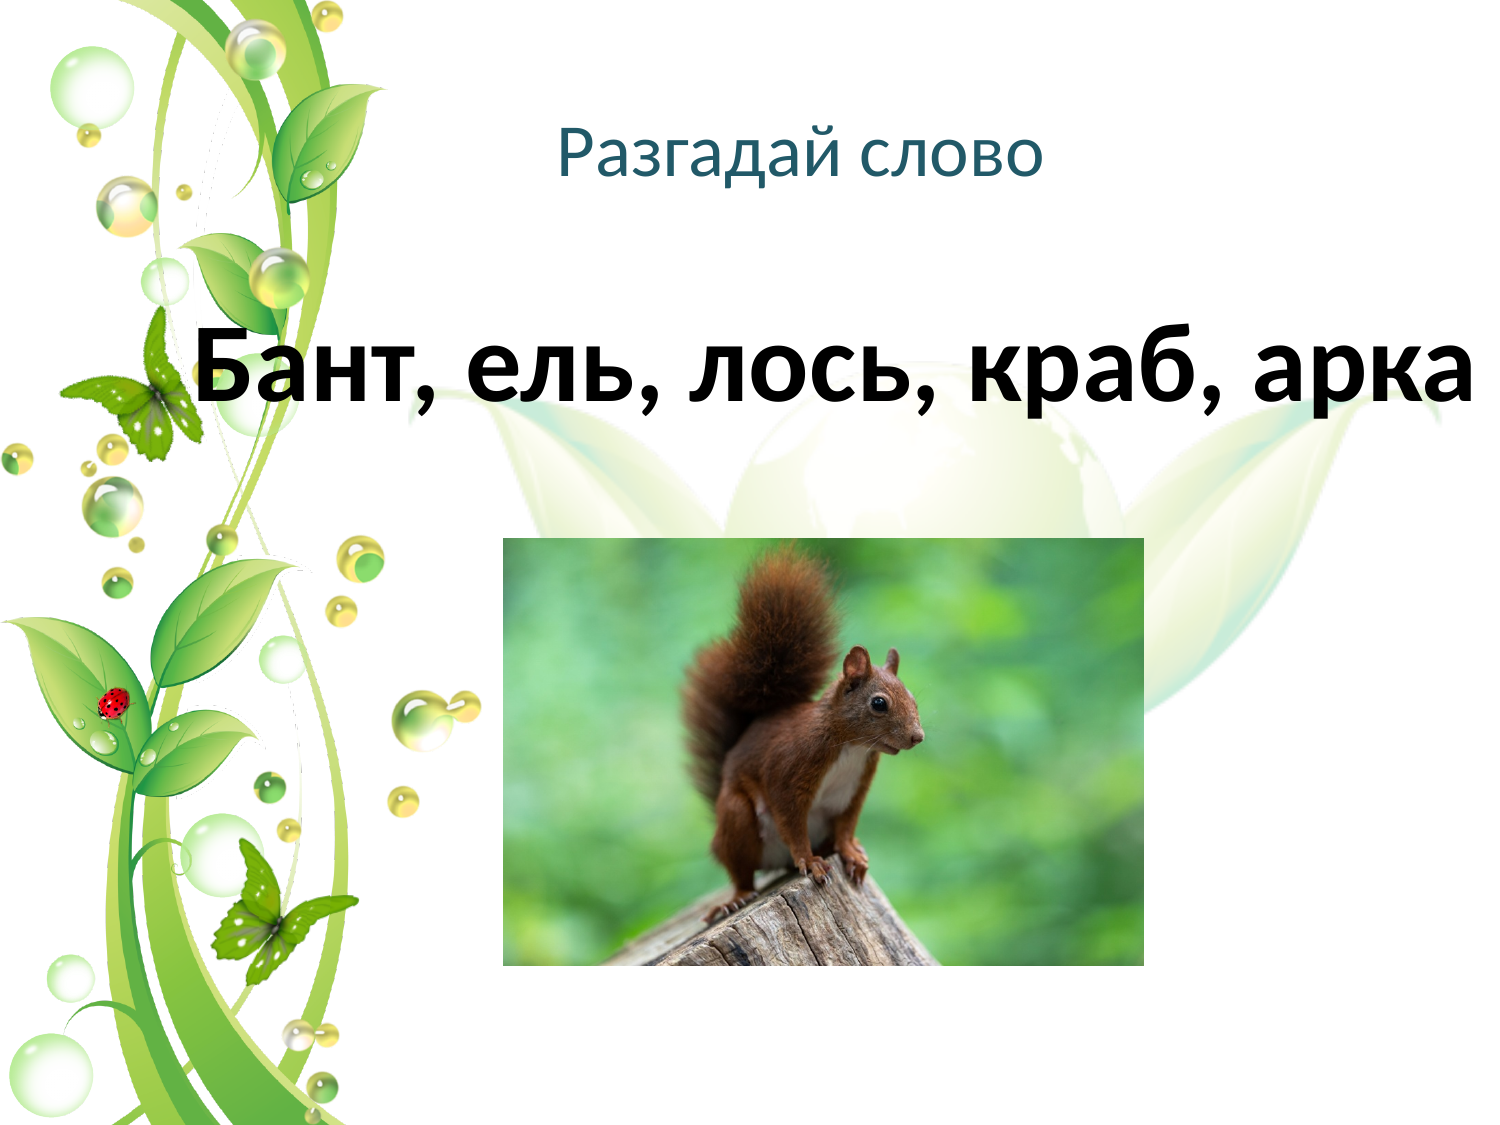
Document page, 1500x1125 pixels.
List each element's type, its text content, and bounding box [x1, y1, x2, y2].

text_box Разгадай слово [541, 93, 1060, 199]
picture [503, 538, 1145, 966]
picture [0, 0, 482, 1125]
text_box Бант, ель, лось, краб, арка [177, 281, 1494, 476]
